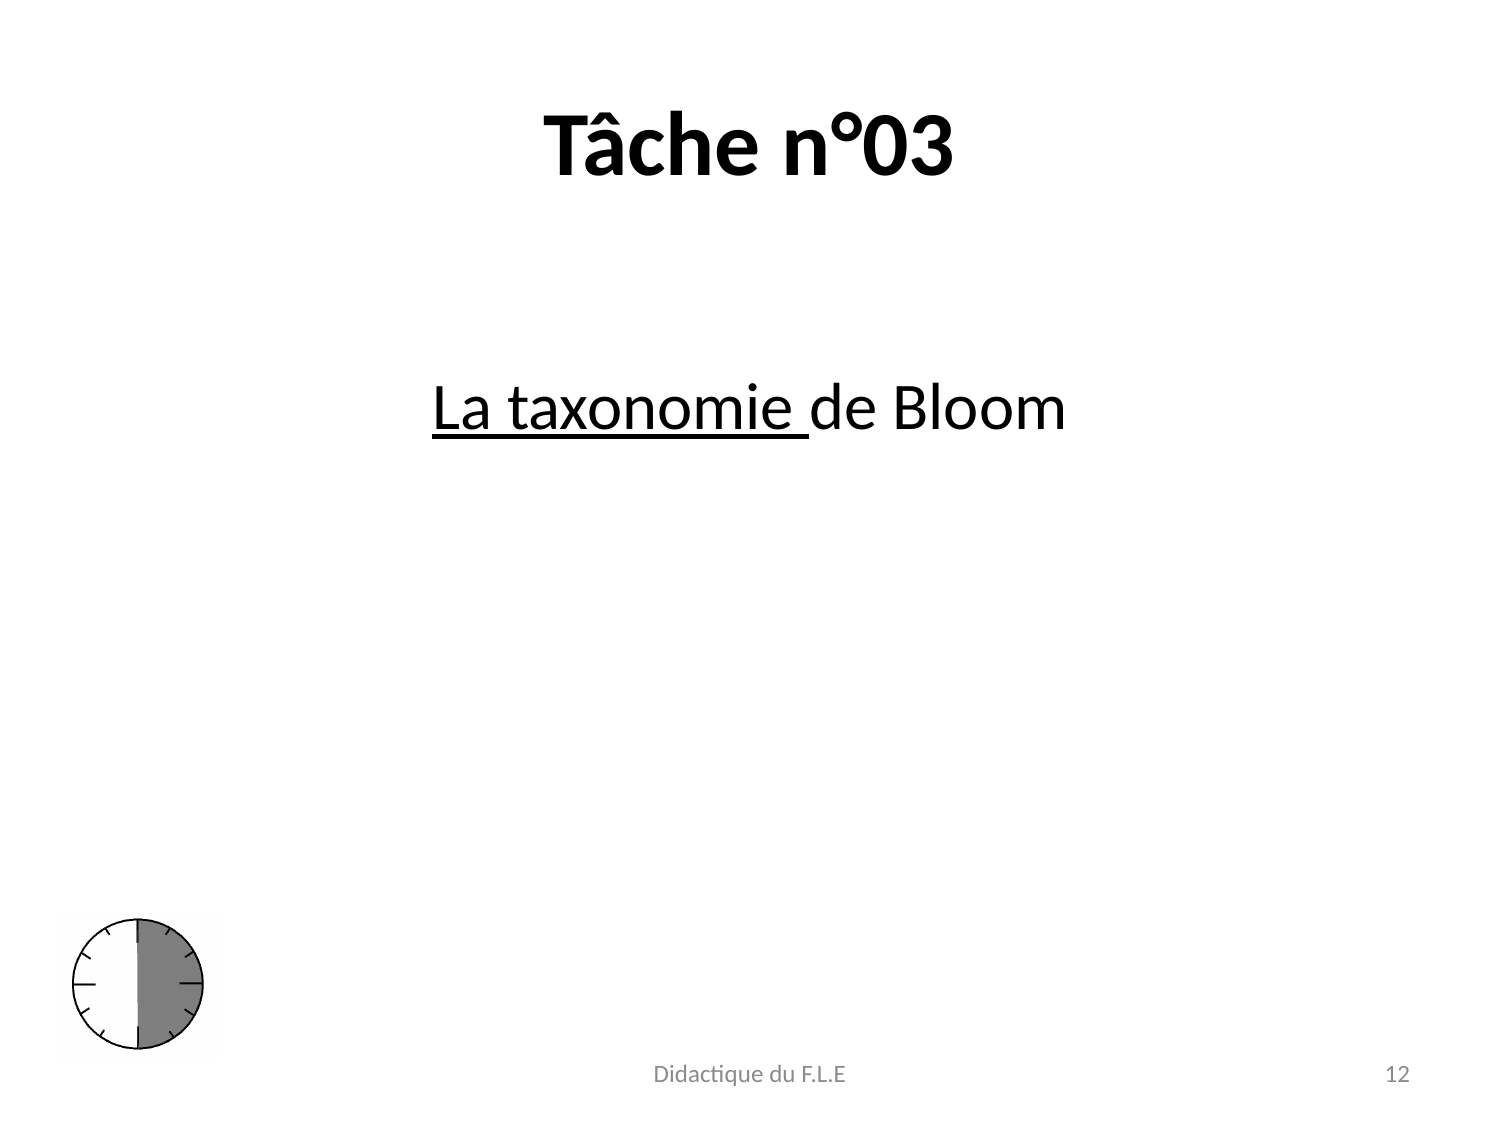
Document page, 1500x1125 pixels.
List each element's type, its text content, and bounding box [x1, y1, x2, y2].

footer Didactique du F.L.E [512, 1042, 988, 1103]
picture [58, 913, 218, 1060]
list La taxonomie de Bloom [75, 262, 1425, 1005]
slide_number 12 [1074, 1042, 1425, 1103]
title Tâche n°03 [75, 45, 1425, 233]
